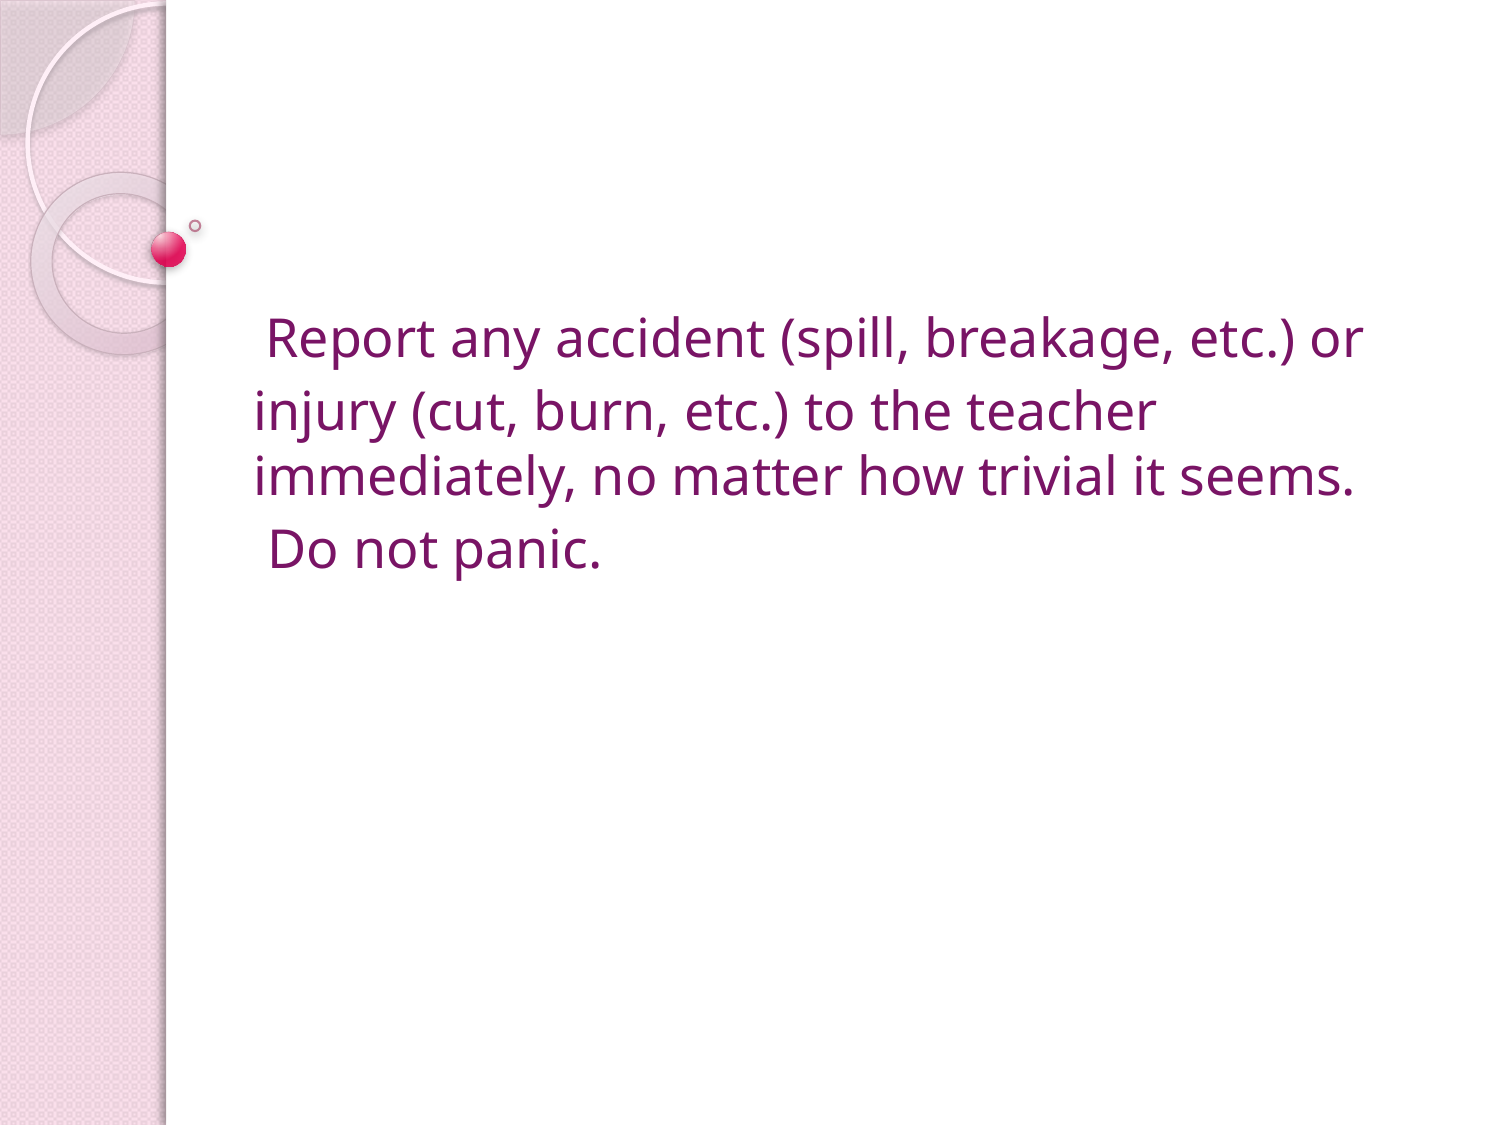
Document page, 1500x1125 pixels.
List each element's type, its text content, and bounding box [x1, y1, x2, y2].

subtitle Report any accident (spill, breakage, etc.) or injury (cut, burn, etc.) to the teacher immediately, no matter how trivial it seems. Do not panic. [234, 303, 1450, 591]
